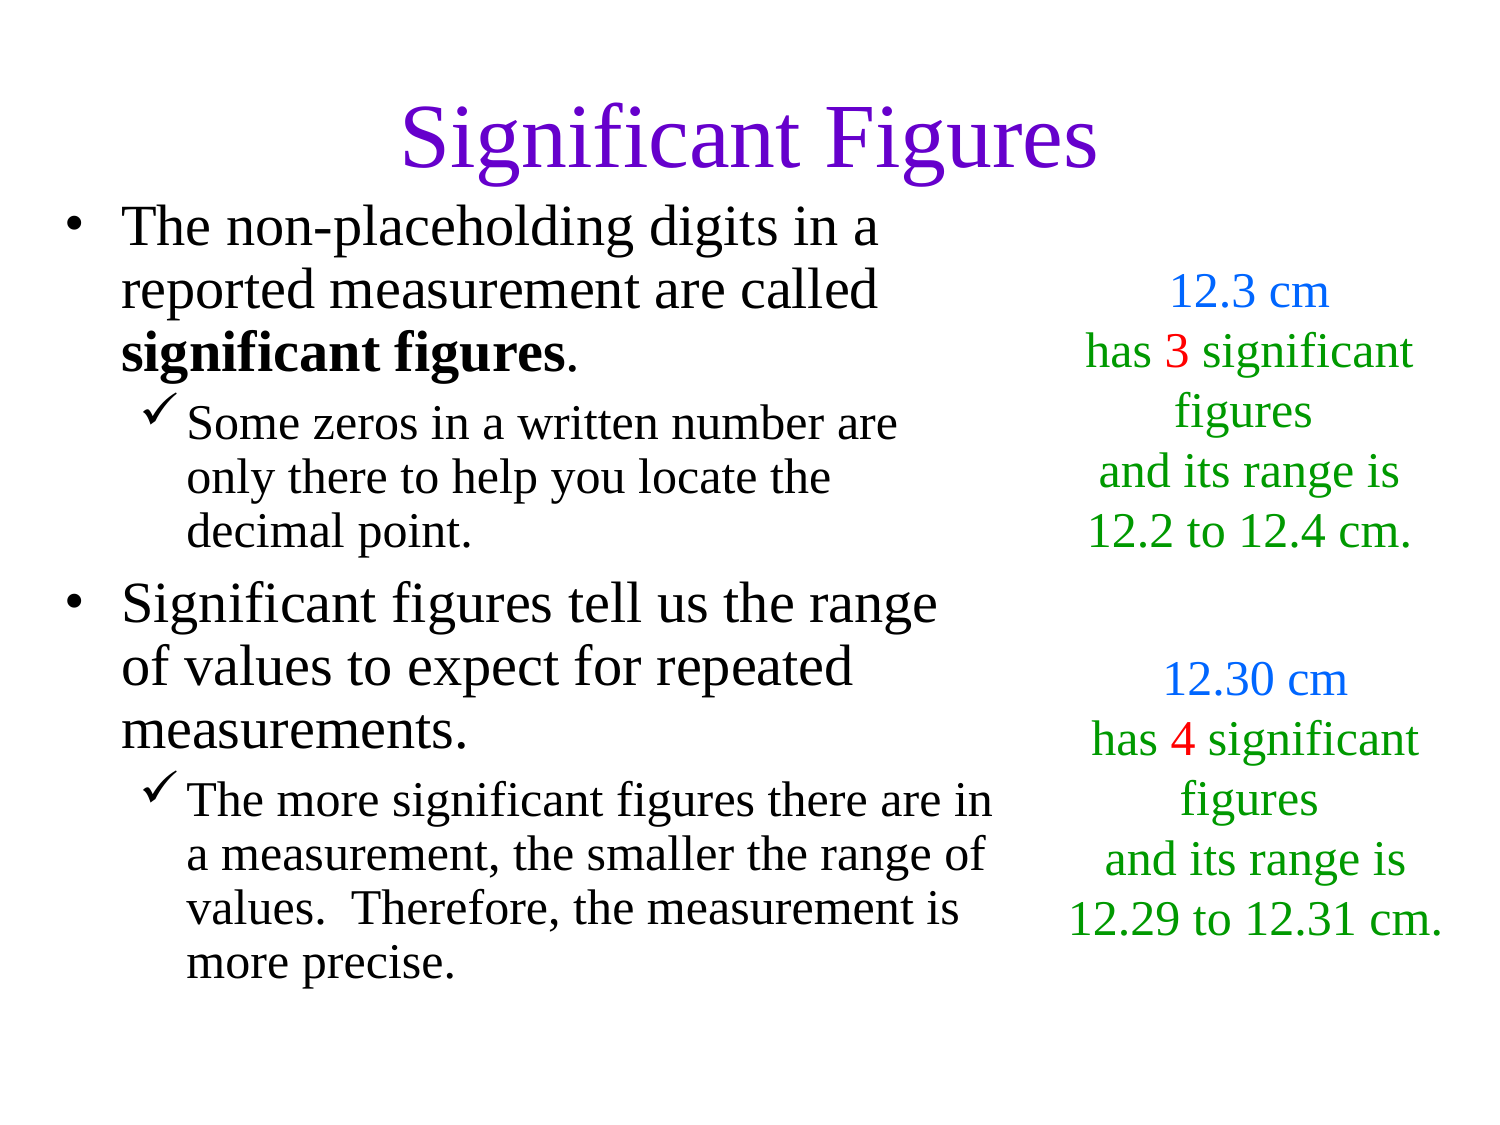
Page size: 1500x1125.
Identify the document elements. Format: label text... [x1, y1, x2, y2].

text_box 12.3 cm has 3 significant figures and its range is 12.2 to 12.4 cm. [999, 249, 1500, 566]
text_box 12.30 cm has 4 significant figures and its range is 12.29 to 12.31 cm. [1010, 637, 1500, 953]
text_box Significant Figures [112, 37, 1388, 225]
text_box The non-placeholding digits in a reported measurement are called significant figures. Some zeros in a written number are only there to help you locate the decimal point. Significant figures tell us the range of values to expect for repeated measurements. The more significant figures there are in a measurement, the smaller the range of values. Therefore, the measurement is more precise. [49, 187, 1013, 1038]
